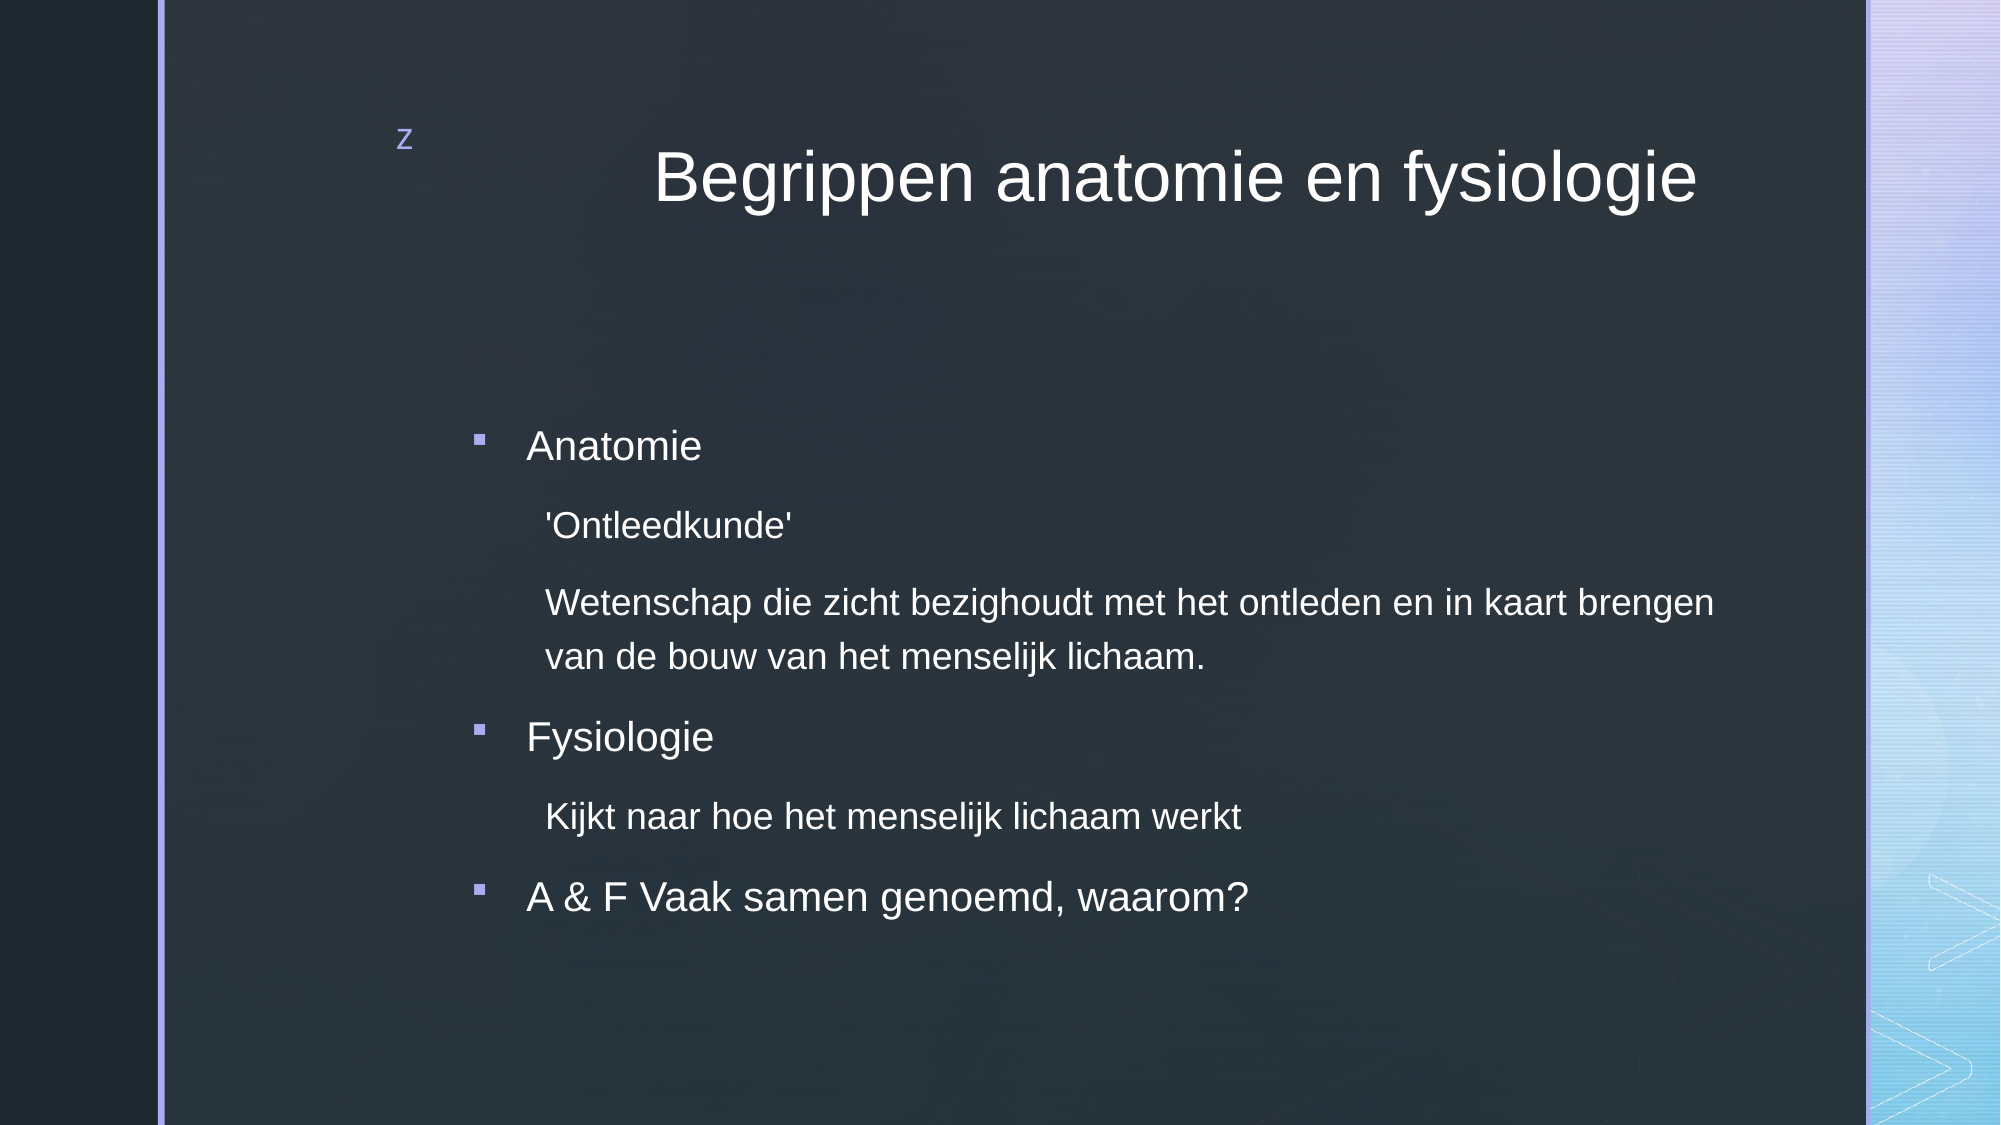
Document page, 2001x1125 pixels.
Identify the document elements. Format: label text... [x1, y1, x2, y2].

list Anatomie 'Ontleedkunde' Wetenschap die zicht bezighoudt met het ontleden en in kaart brengen van de bouw van het menselijk lichaam. Fysiologie Kijkt naar hoe het menselijk lichaam werkt A & F Vaak samen genoemd, waarom? [454, 336, 1734, 993]
picture [1871, 0, 2001, 1125]
title Begrippen anatomie en fysiologie [428, 132, 1734, 310]
